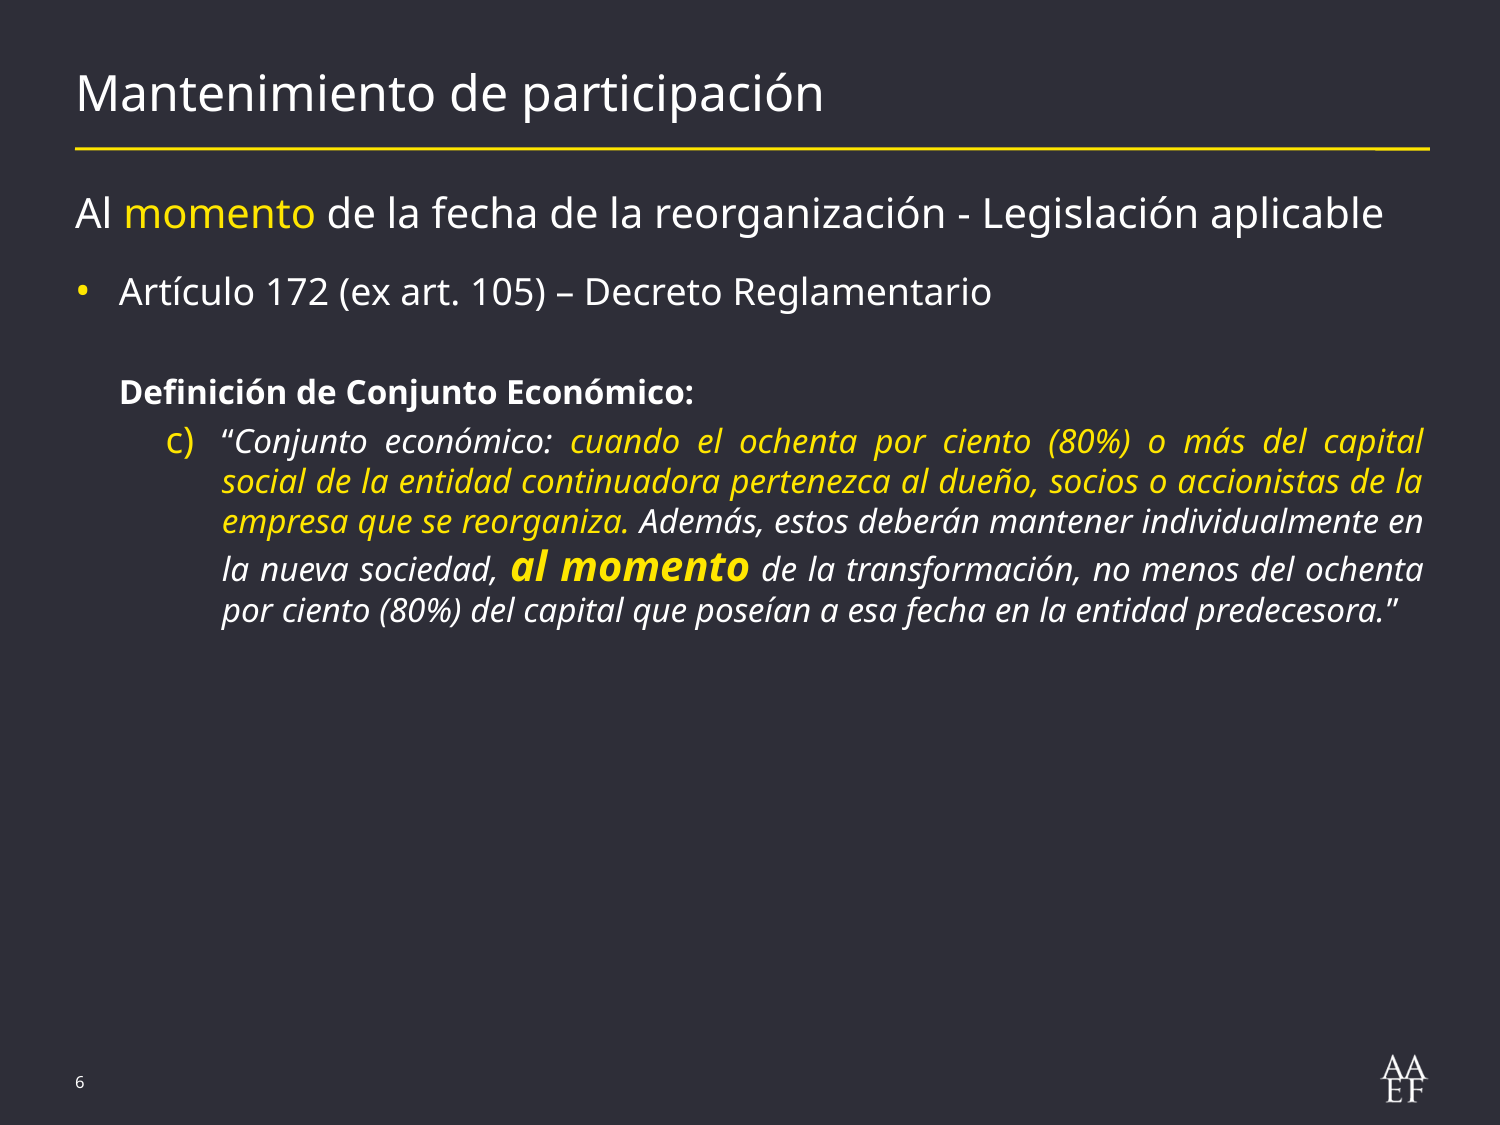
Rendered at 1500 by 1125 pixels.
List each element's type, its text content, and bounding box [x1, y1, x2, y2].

slide_number 6 [75, 1068, 184, 1099]
picture [1369, 1050, 1436, 1104]
list Al momento de la fecha de la reorganización - Legislación aplicable Artículo 172 (ex art. 105) – Decreto Reglamentario Definición de Conjunto Económico: “Conjunto económico: cuando el ochenta por ciento (80%) o más del capital social de la entidad continuadora pertenezca al dueño, socios o accionistas de la empresa que se reorganiza. Además, estos deberán mantener individualmente en la nueva sociedad, al momento de la transformación, no menos del ochenta por ciento (80%) del capital que poseían a esa fecha en la entidad predecesora.” [75, 186, 1425, 999]
title Mantenimiento de participación [75, 48, 1425, 146]
